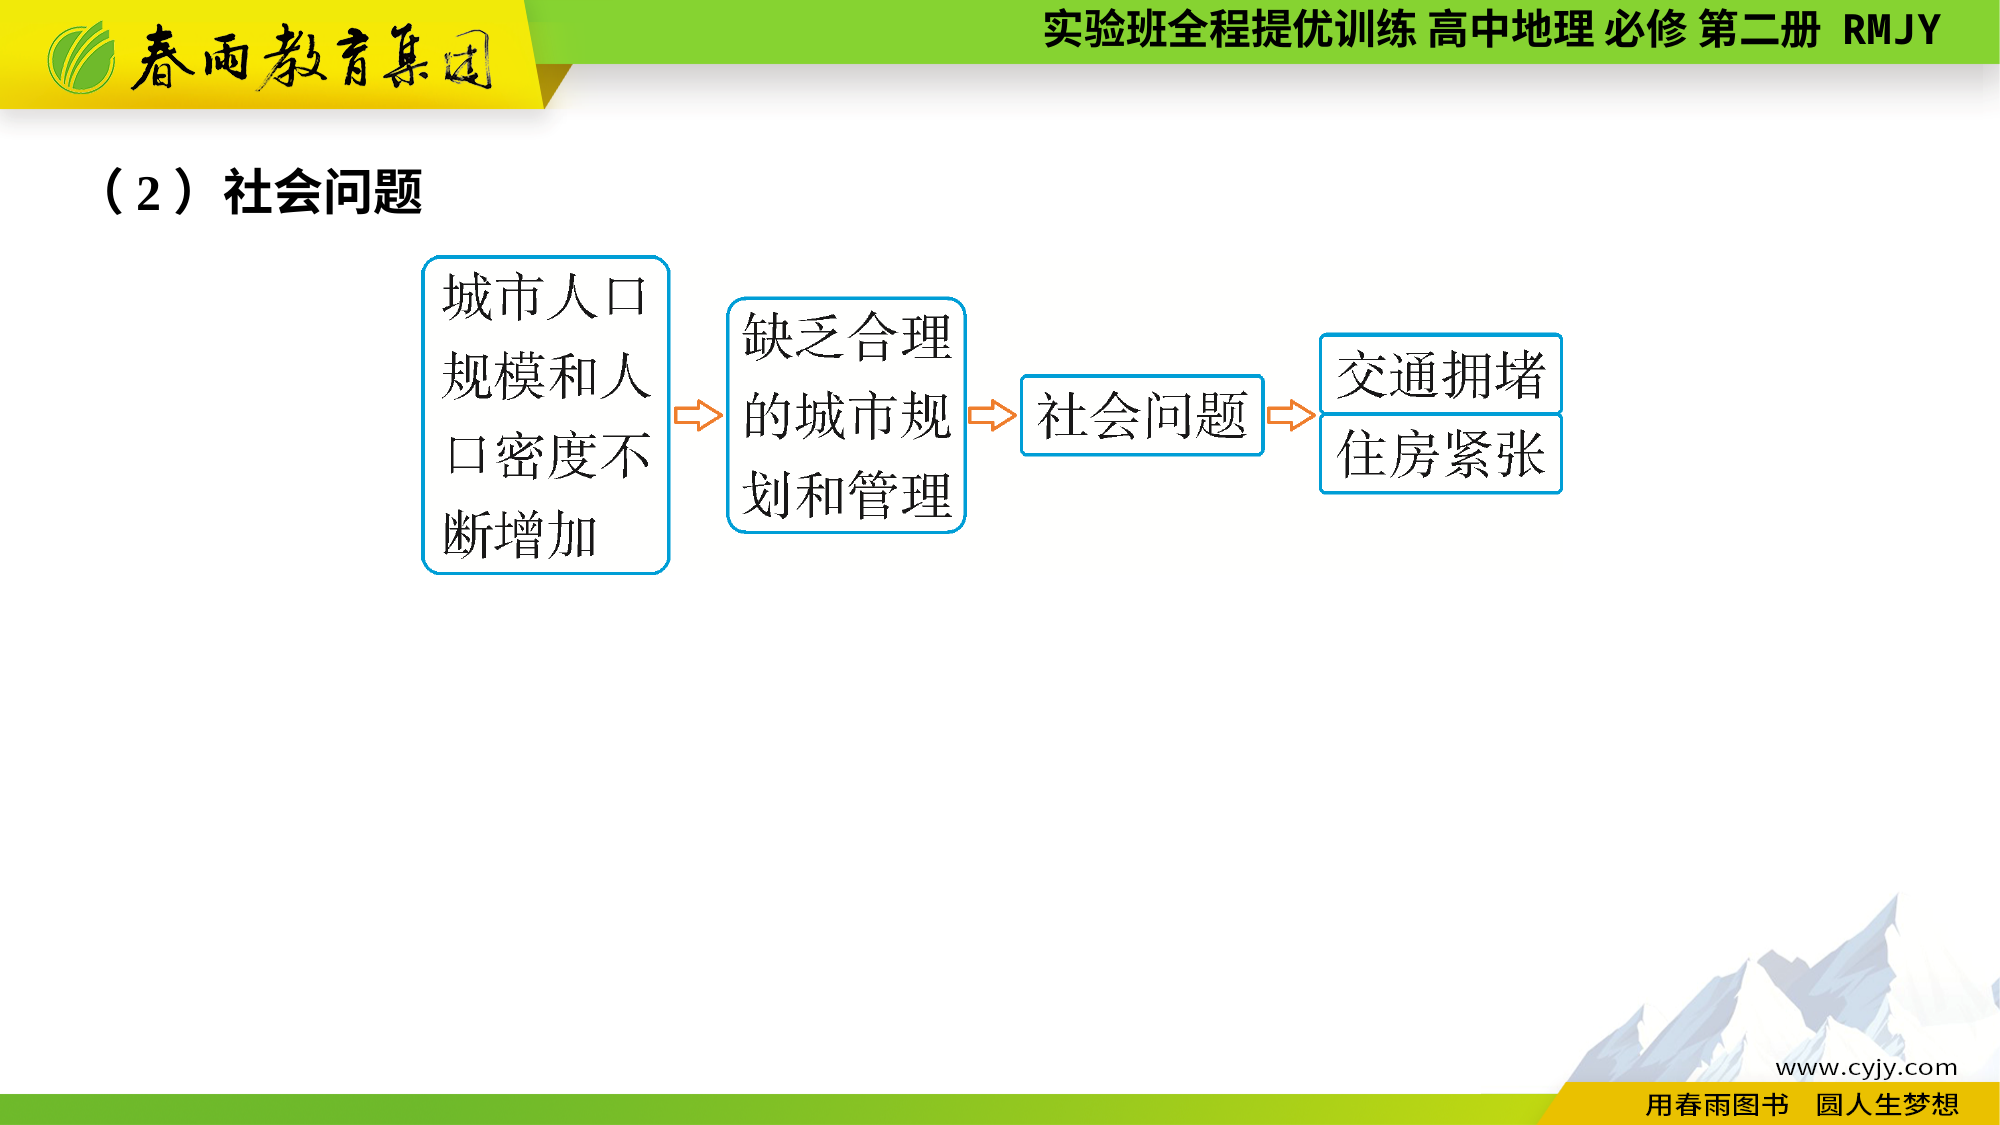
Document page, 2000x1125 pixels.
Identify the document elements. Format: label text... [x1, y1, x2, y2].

picture [0, 0, 2000, 1125]
list （2）社会问题 [59, 122, 1944, 217]
